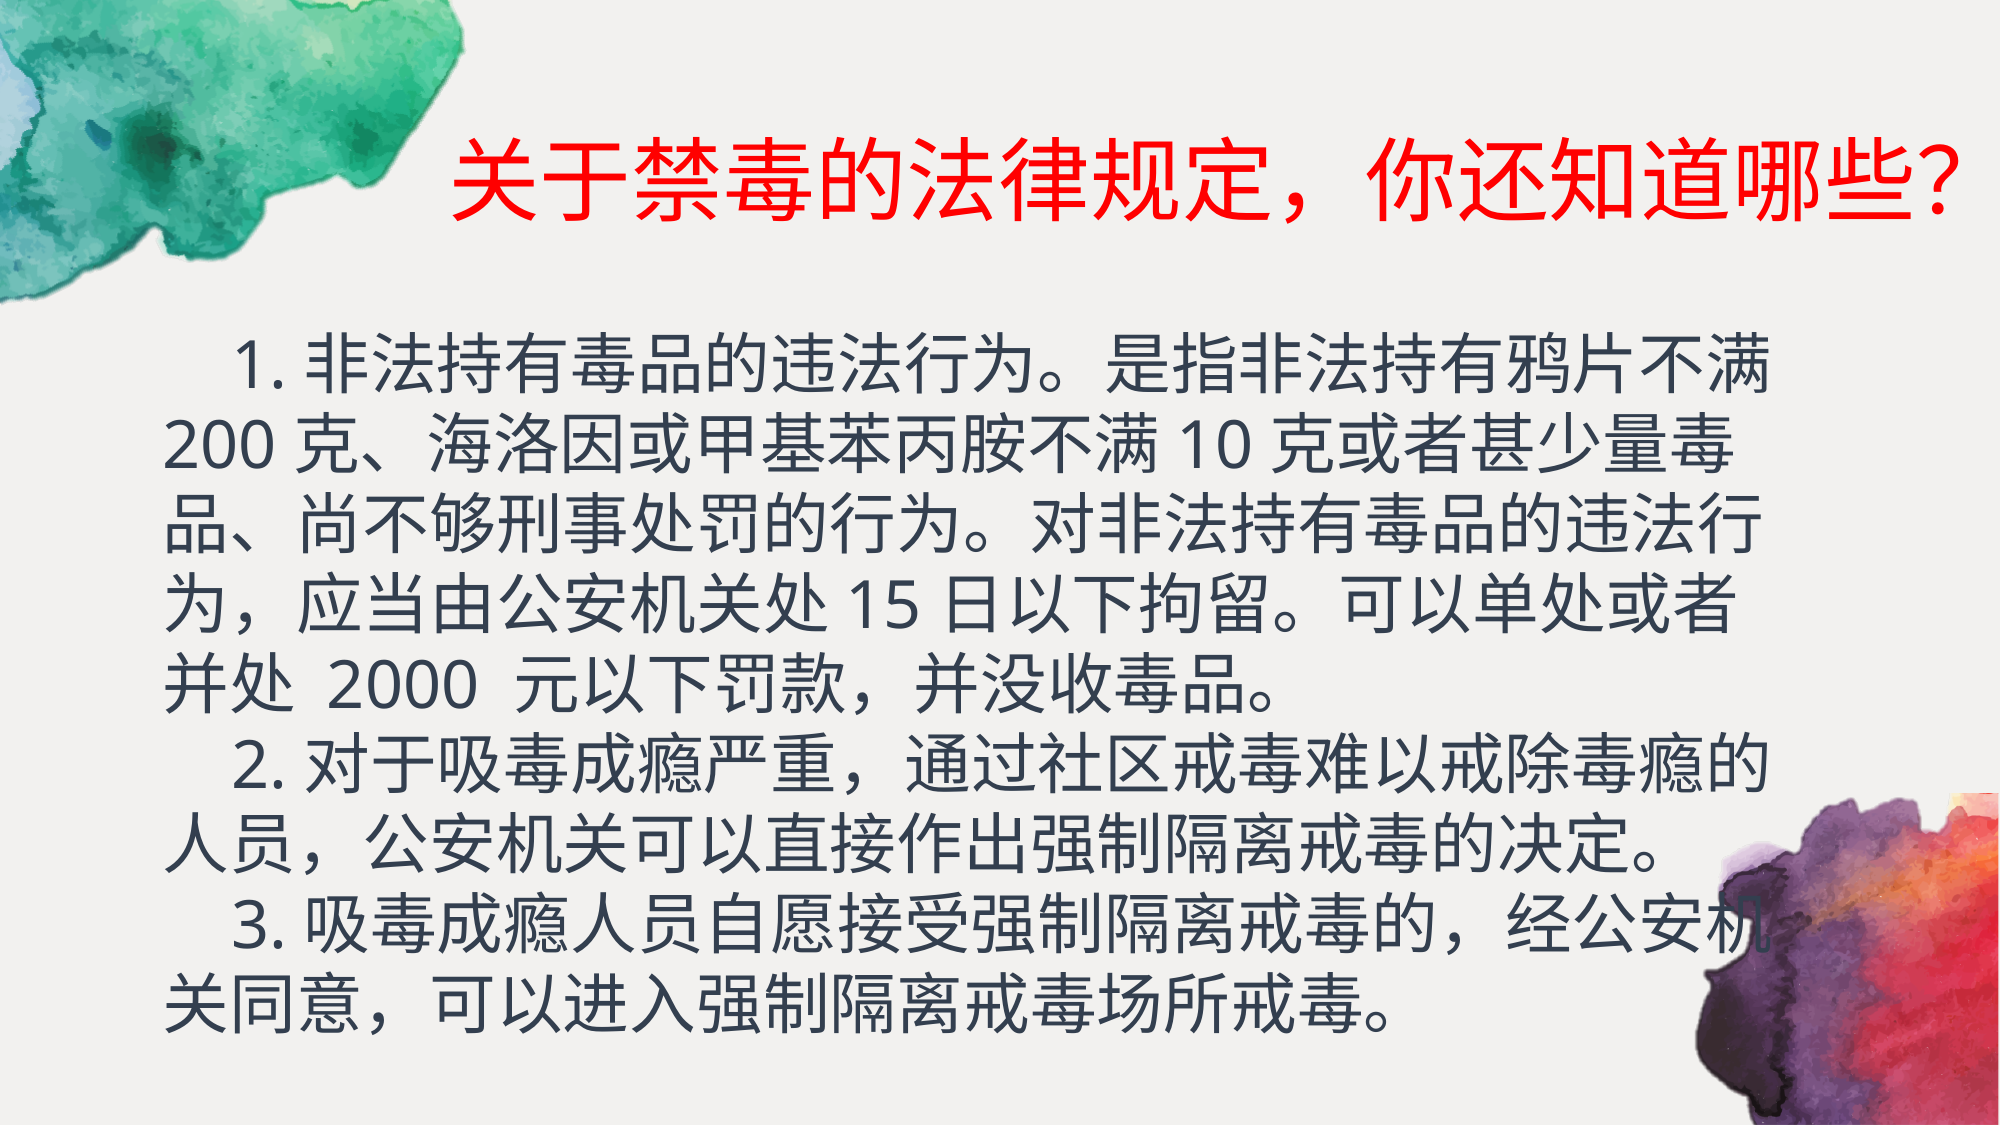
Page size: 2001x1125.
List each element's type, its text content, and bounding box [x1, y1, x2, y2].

picture [0, 0, 484, 401]
text_box 1.非法持有毒品的违法行为。是指非法持有鸦片不满200克、海洛因或甲基苯丙胺不满10克或者甚少量毒品、尚不够刑事处罚的行为。对非法持有毒品的违法行为，应当由公安机关处15日以下拘留。可以单处或者并处 2000 元以下罚款，并没收毒品。 2.对于吸毒成瘾严重，通过社区戒毒难以戒除毒瘾的人员，公安机关可以直接作出强制隔离戒毒的决定。 3.吸毒成瘾人员自愿接受强制隔离戒毒的，经公安机关同意，可以进入强制隔离戒毒场所戒毒。 [147, 314, 1798, 1050]
text_box 关于禁毒的法律规定，你还知道哪些？ [484, 56, 1949, 277]
picture [1676, 793, 2000, 1125]
